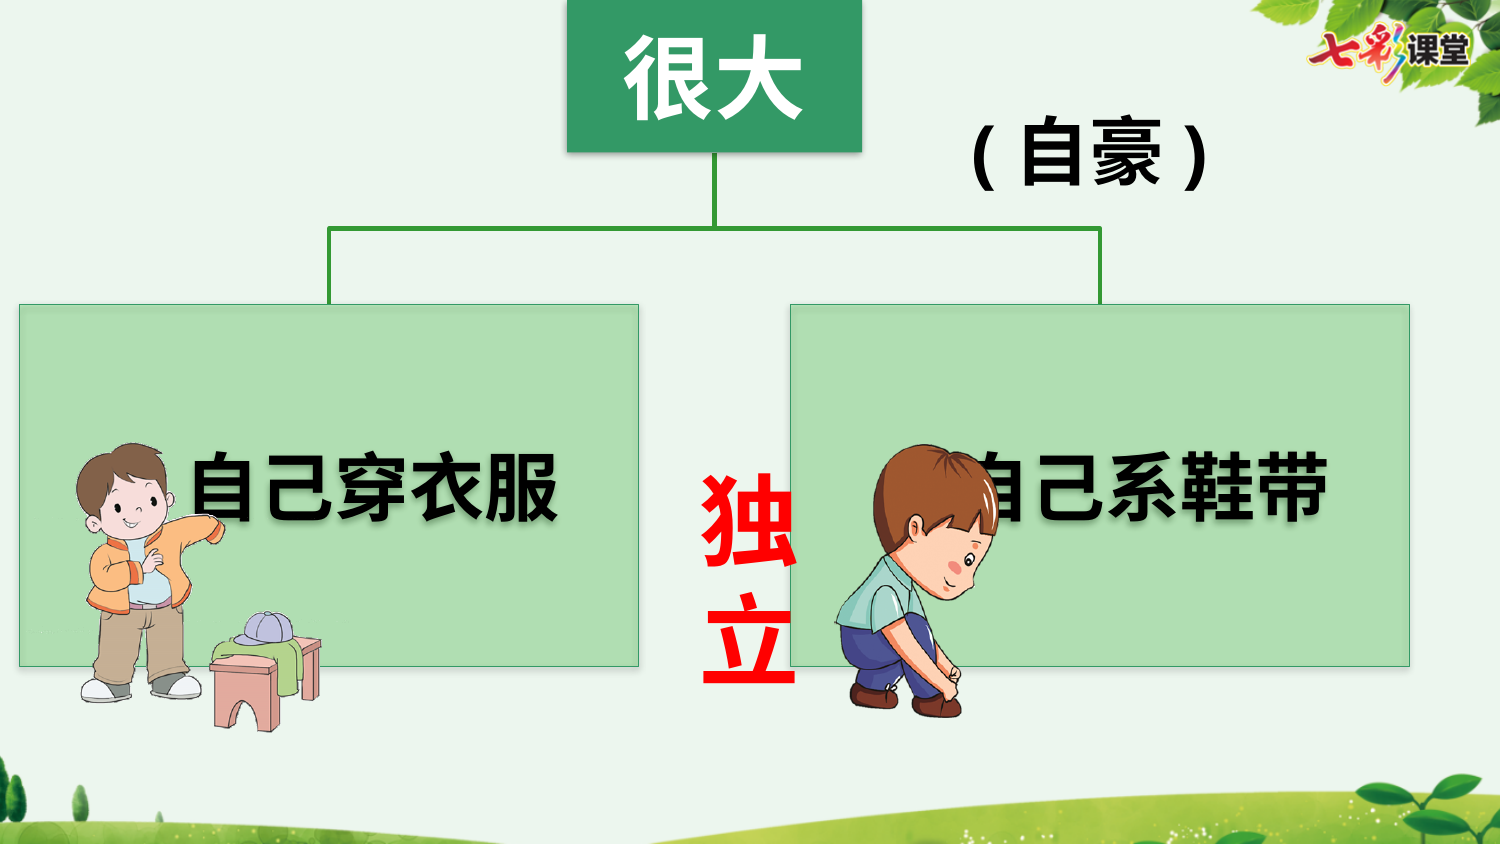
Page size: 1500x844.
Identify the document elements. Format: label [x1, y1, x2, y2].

picture [0, 0, 1500, 844]
text_box [25, 88, 1459, 756]
